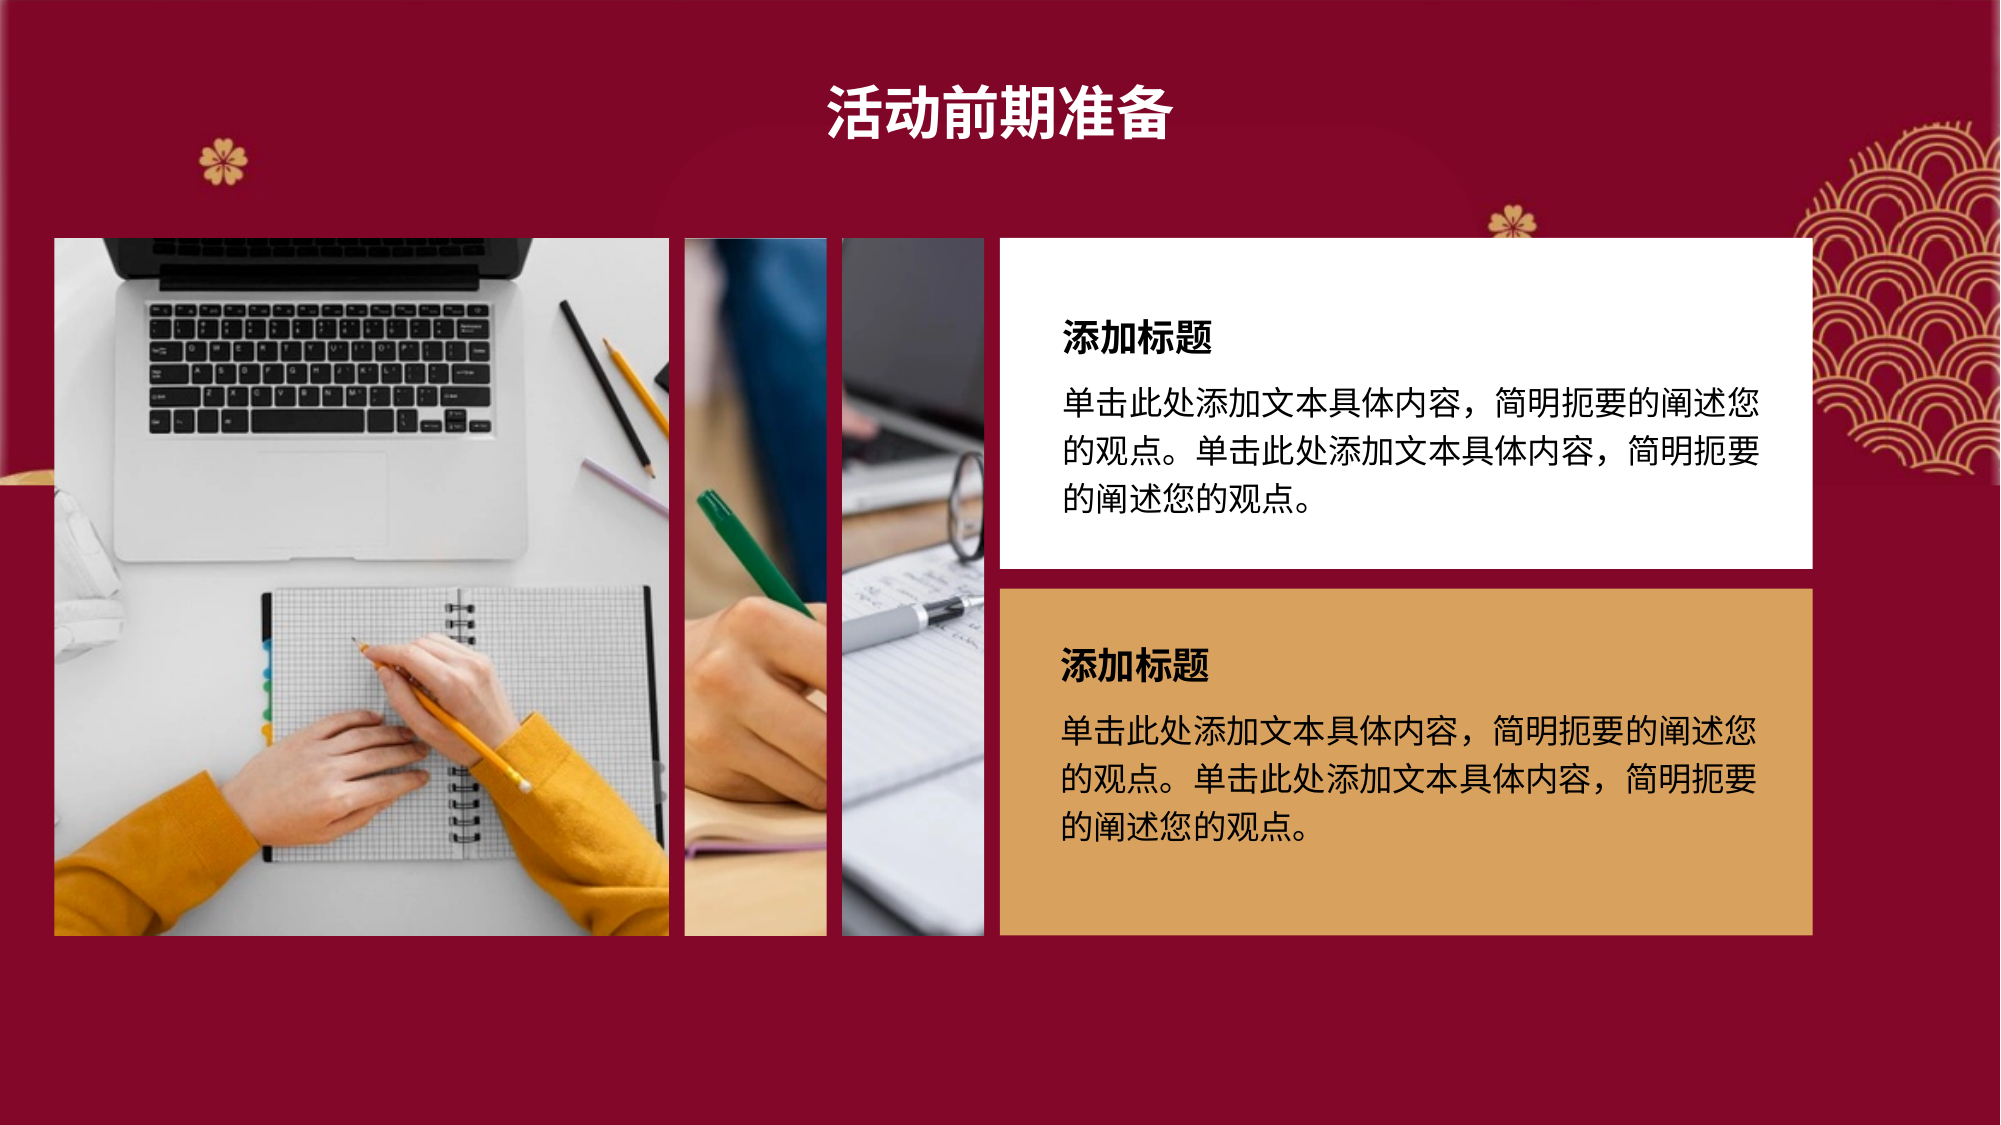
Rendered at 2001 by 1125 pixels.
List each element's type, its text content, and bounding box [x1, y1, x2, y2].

text_box 活动前期准备 [810, 68, 1190, 154]
text_box 单击此处添加文本具体内容，简明扼要的阐述您的观点。单击此处添加文本具体内容，简明扼要的阐述您的观点。 [1047, 367, 1783, 526]
text_box [999, 237, 1814, 570]
picture [0, 0, 2000, 936]
text_box 添加标题 [1045, 634, 1263, 695]
text_box 添加标题 [1047, 306, 1265, 367]
text_box 单击此处添加文本具体内容，简明扼要的阐述您的观点。单击此处添加文本具体内容，简明扼要的阐述您的观点。 [1045, 695, 1781, 854]
text_box [999, 588, 1814, 936]
